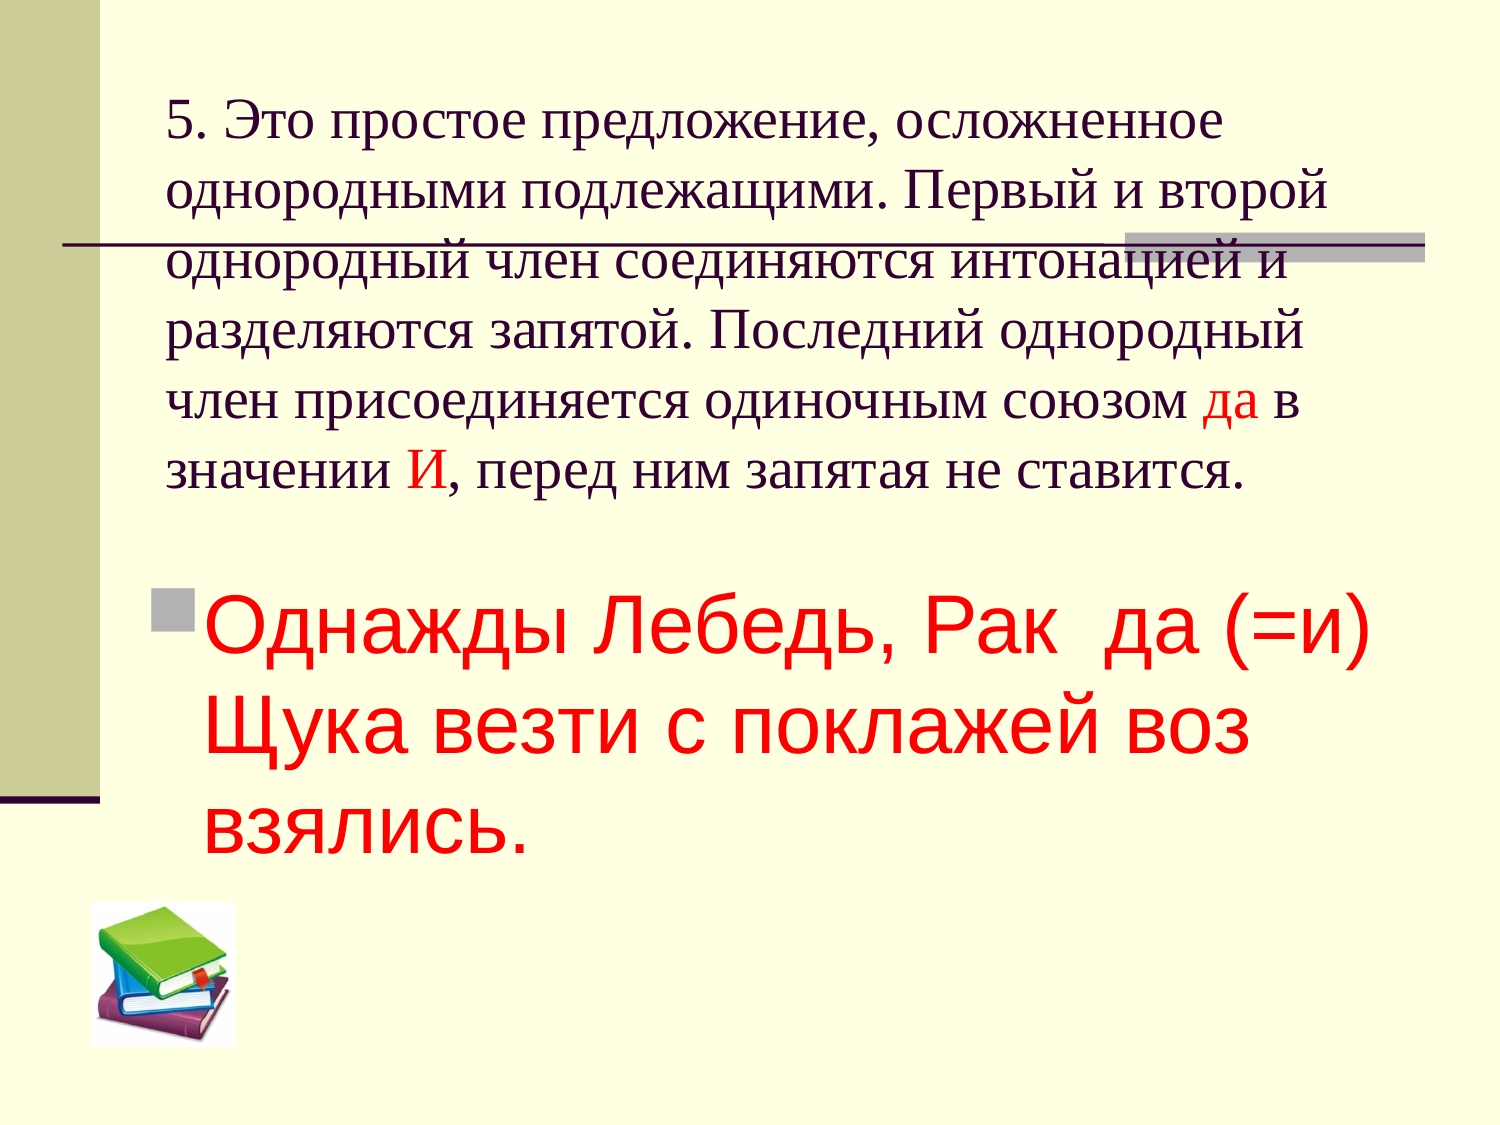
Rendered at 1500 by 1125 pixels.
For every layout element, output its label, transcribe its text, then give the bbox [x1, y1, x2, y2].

list Однажды Лебедь, Рак да (=и) Щука везти с поклажей воз взялись. [130, 562, 1407, 1125]
picture [91, 902, 235, 1047]
title 5. Это простое предложение, осложненное однородными подлежащими. Первый и второй однородный член соединяются интонацией и разделяются запятой. Последний однородный член присоединяется одиночным союзом да в значении И, перед ним запятая не ставится. [149, 196, 1426, 385]
